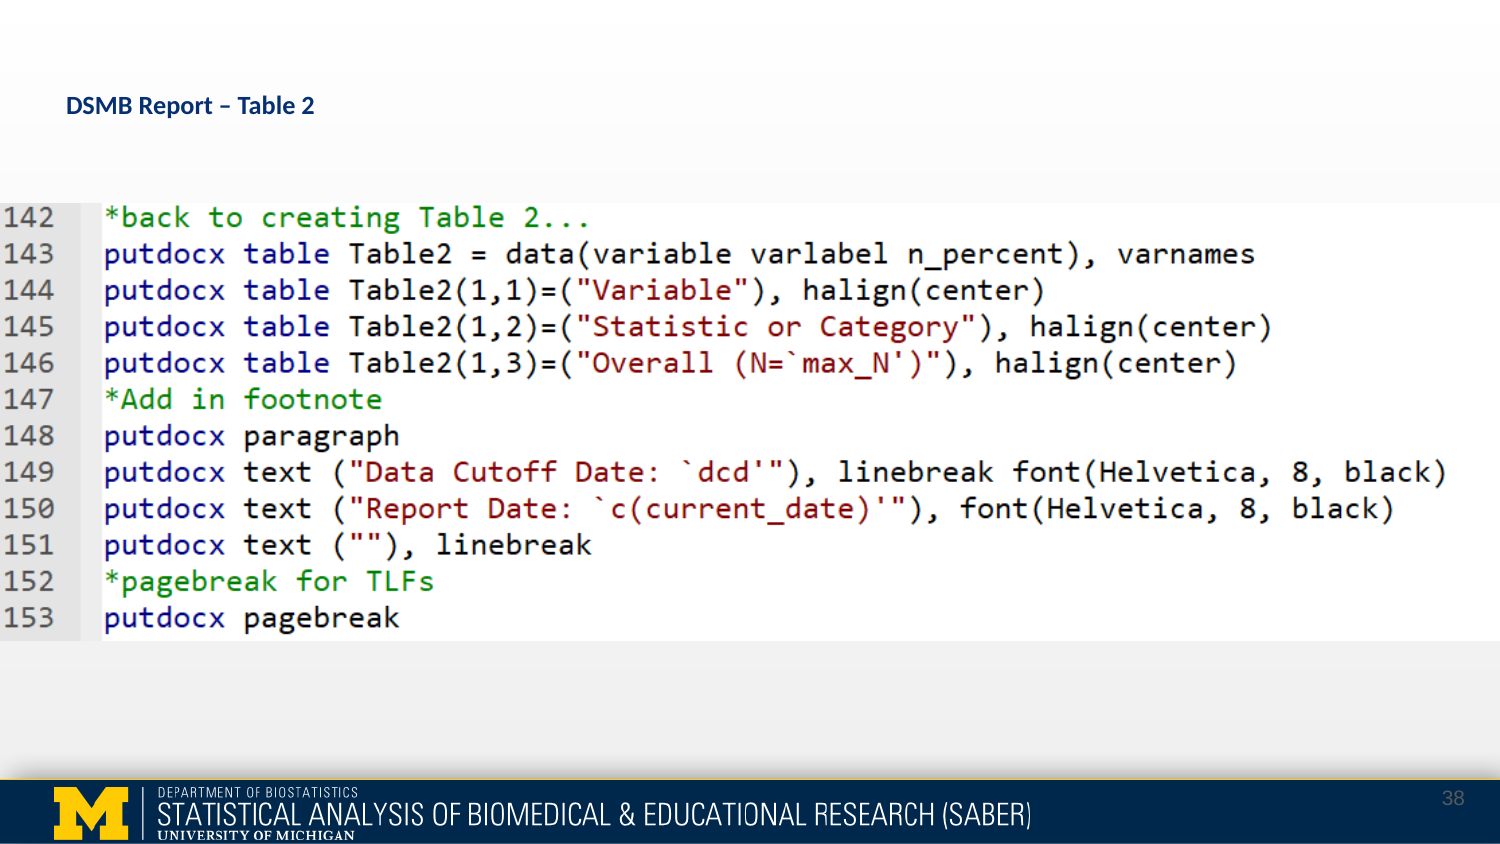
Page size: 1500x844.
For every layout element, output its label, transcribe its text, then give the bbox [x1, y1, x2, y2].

picture [0, 203, 1500, 641]
slide_number 38 [1389, 764, 1480, 830]
picture [54, 787, 1030, 840]
title DSMB Report – Table 2 [51, 72, 1449, 167]
